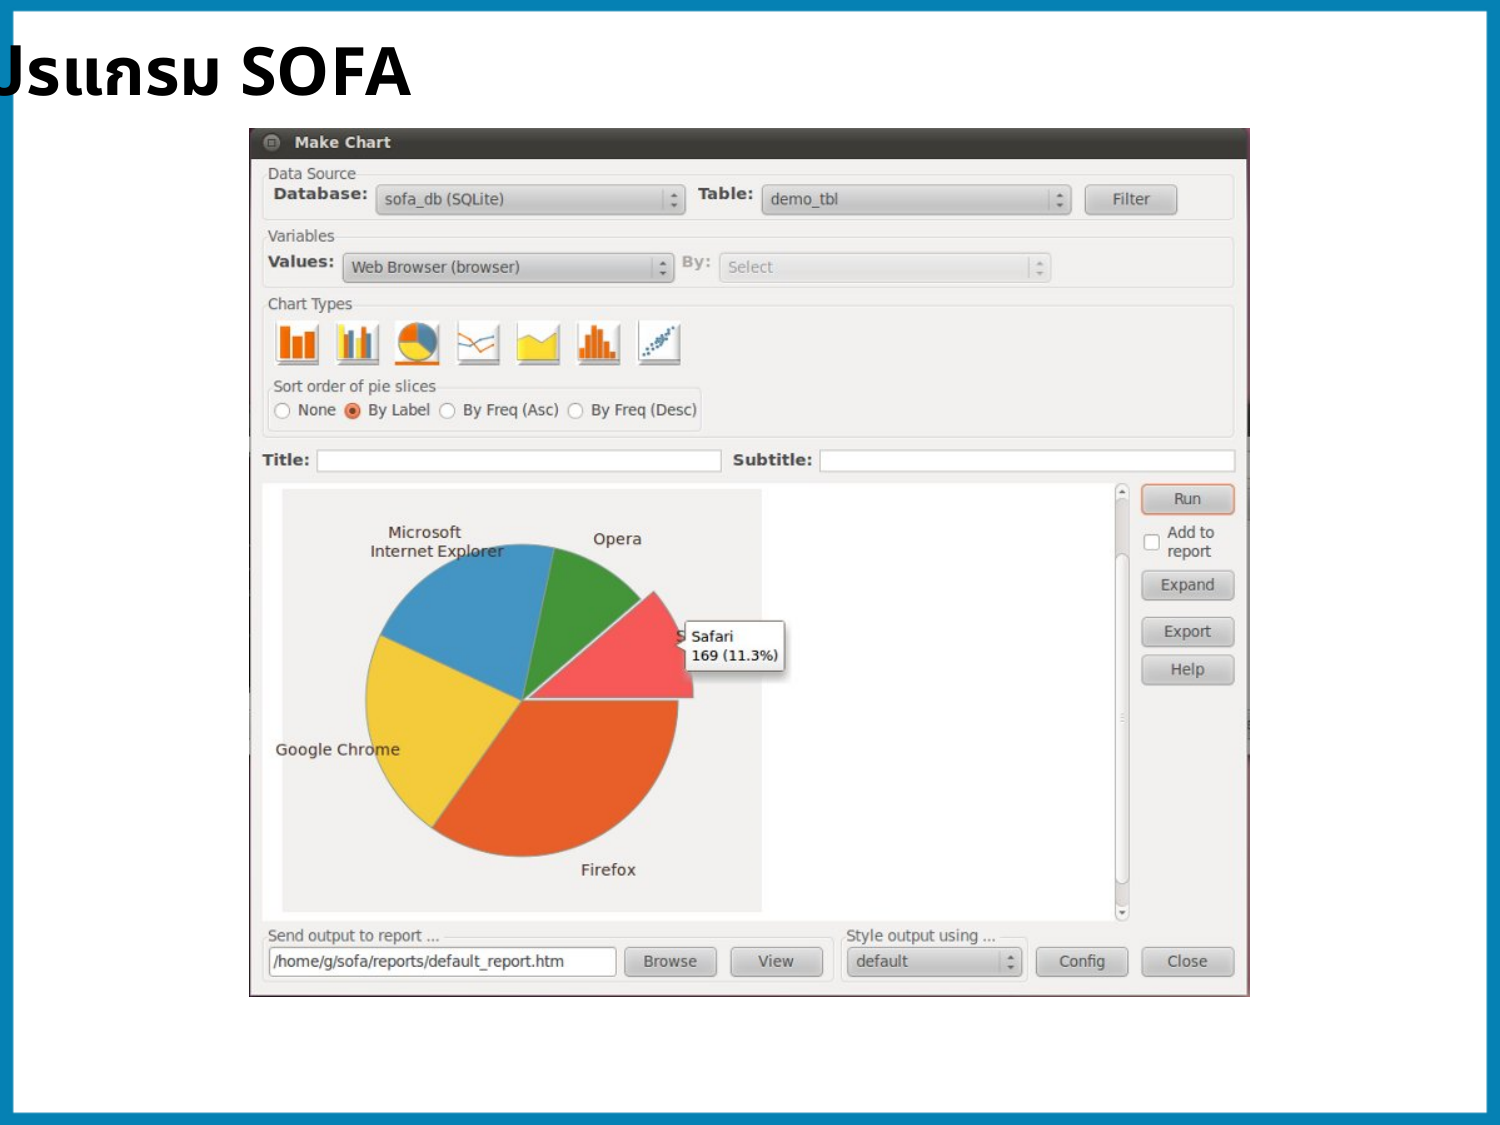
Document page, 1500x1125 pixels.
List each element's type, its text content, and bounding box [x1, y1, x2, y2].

picture [13, 11, 1487, 1113]
text_box โปรแกรม SOFA [0, 21, 444, 116]
